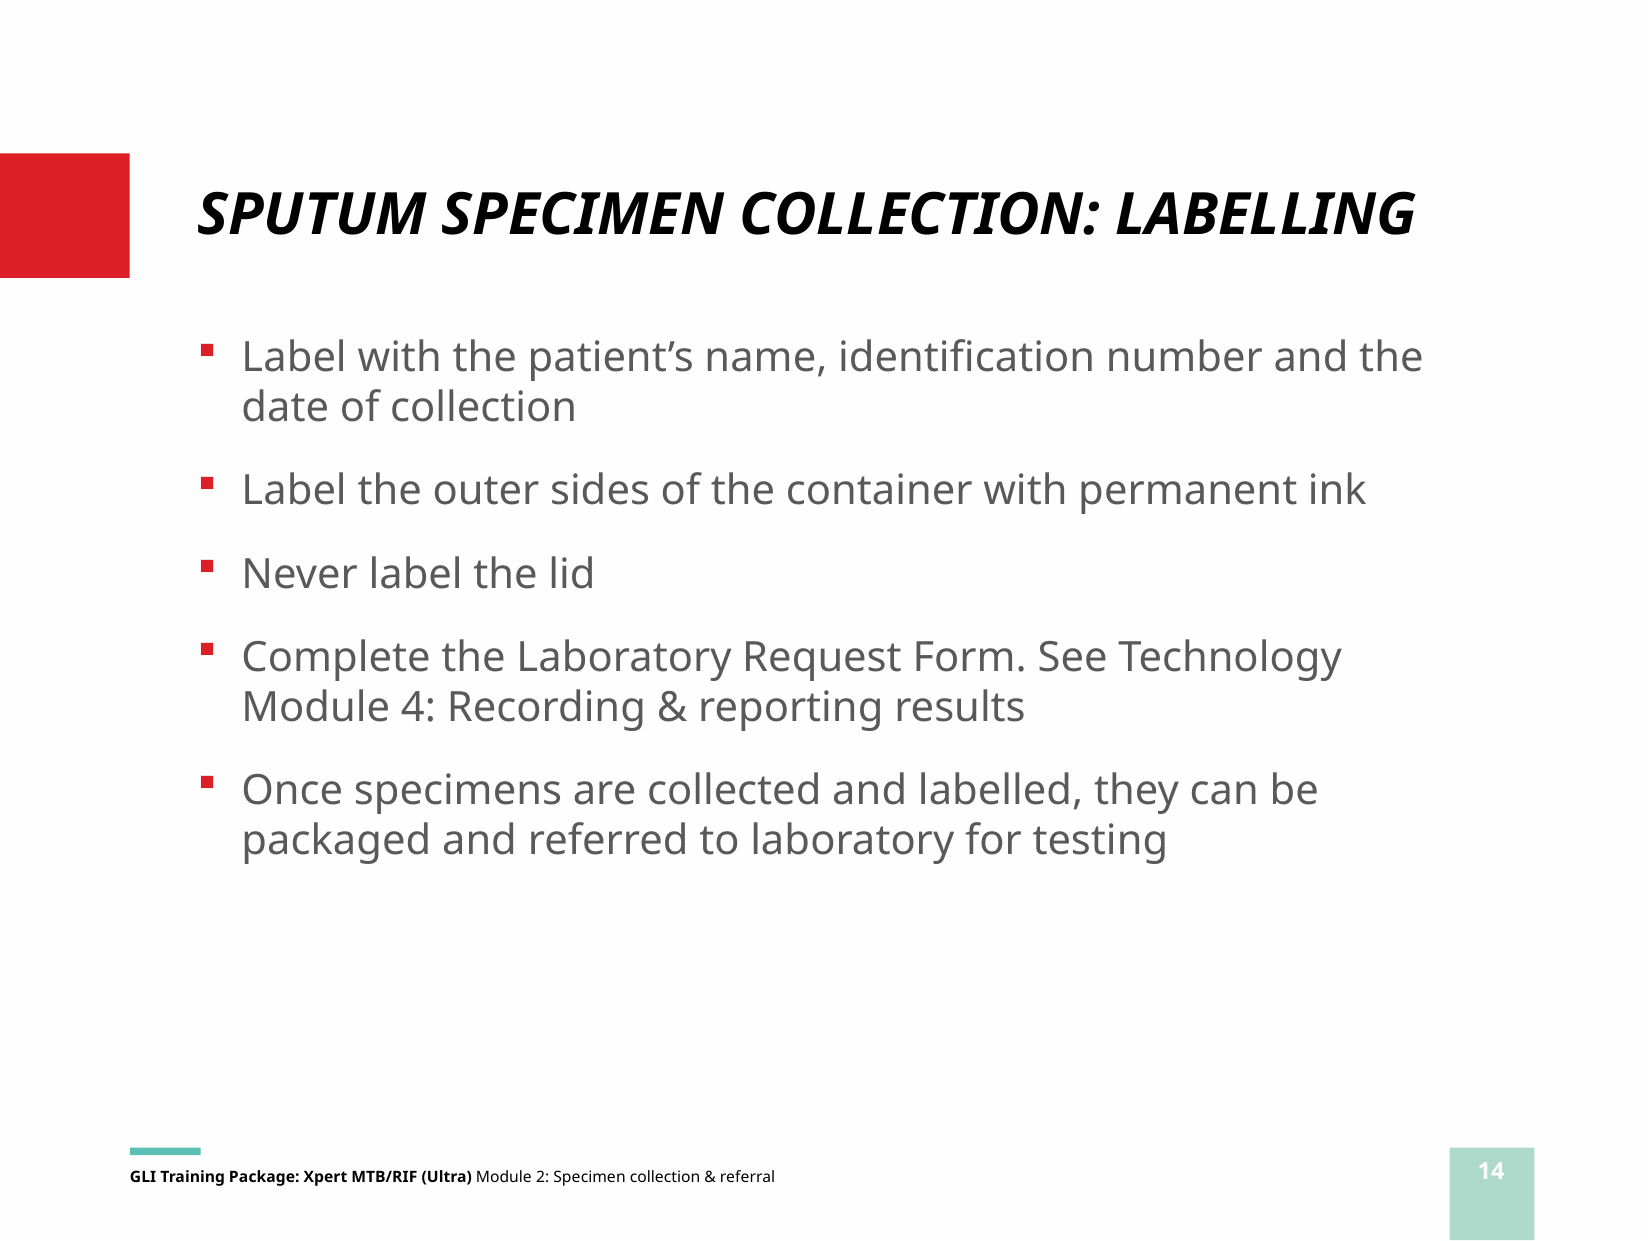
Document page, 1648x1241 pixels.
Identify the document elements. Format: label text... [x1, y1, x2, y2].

list Label with the patient’s name, identification number and the date of collection Label the outer sides of the container with permanent ink Never label the lid Complete the Laboratory Request Form. See Technology Module 4: Recording & reporting results Once specimens are collected and labelled, they can be packaged and referred to laboratory for testing [197, 330, 1450, 1087]
title SPUTUM SPECIMEN COLLECTION: LABELLING [197, 153, 1450, 278]
